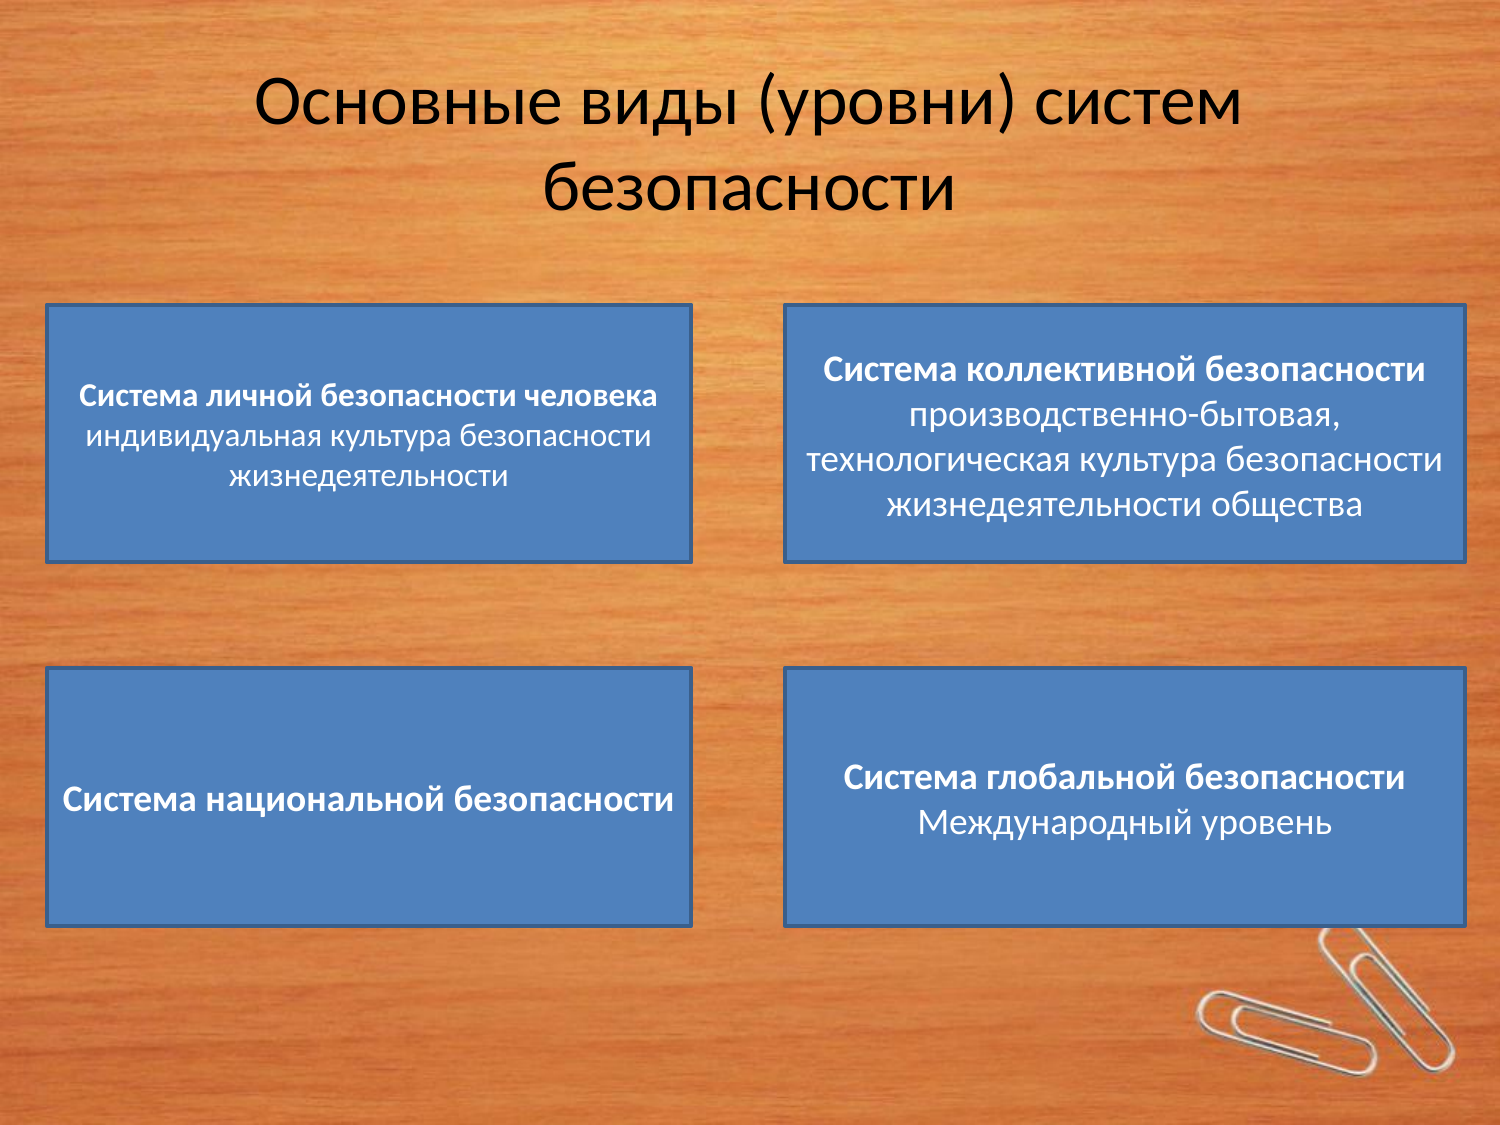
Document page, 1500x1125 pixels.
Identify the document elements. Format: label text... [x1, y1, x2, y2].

title Основные виды (уровни) систем безопасности [75, 45, 1425, 233]
text_box Система глобальной безопасности Международный уровень [783, 666, 1467, 928]
text_box Система коллективной безопасности производственно-бытовая, технологическая культура безопасности жизнедеятельности общества [783, 303, 1467, 564]
text_box Система национальной безопасности [45, 666, 693, 928]
text_box Система личной безопасности человека индивидуальная культура безопасности жизнедеятельности [45, 303, 693, 564]
picture [0, 0, 1500, 1125]
